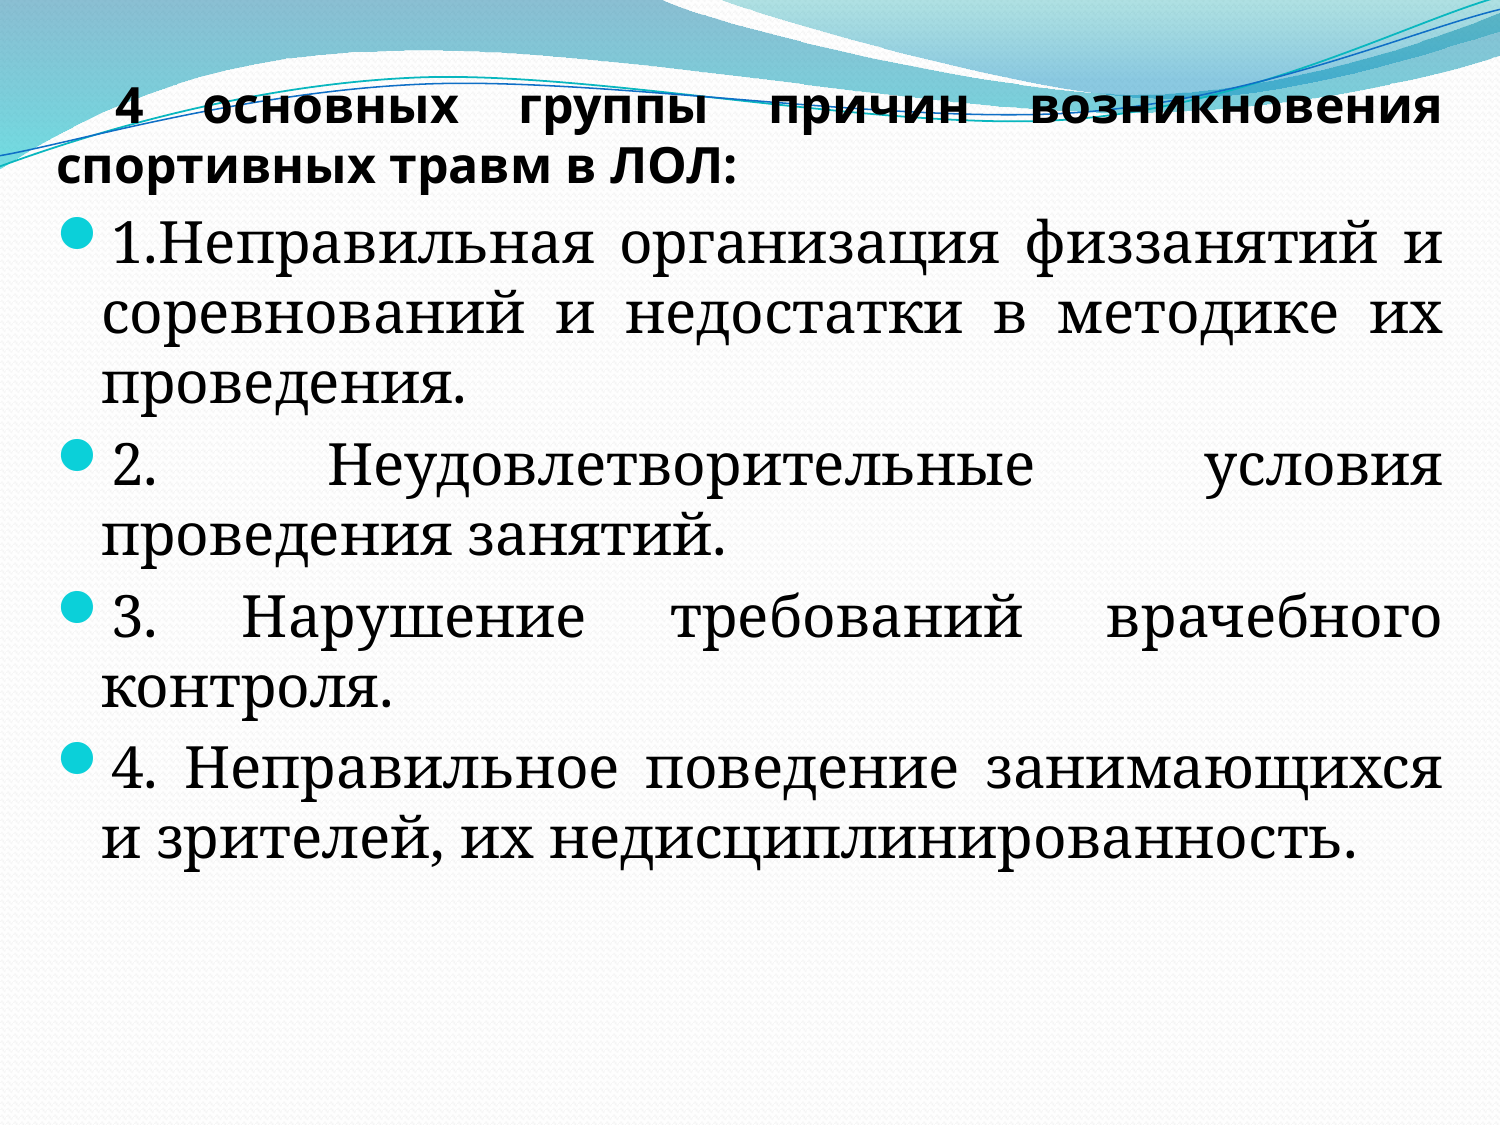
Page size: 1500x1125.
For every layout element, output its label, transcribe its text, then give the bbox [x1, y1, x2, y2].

list 4 основных группы причин возникновения спортивных травм в ЛОЛ: 1.Неправильная организация физзанятий и соревнований и недостатки в методике их проведения. 2. Неудовлетворительные условия проведения занятий. 3. Нарушение требований врачебного контроля. 4. Неправильное поведение занимающихся и зрителей, их недисциплинированность. [41, 66, 1459, 1038]
